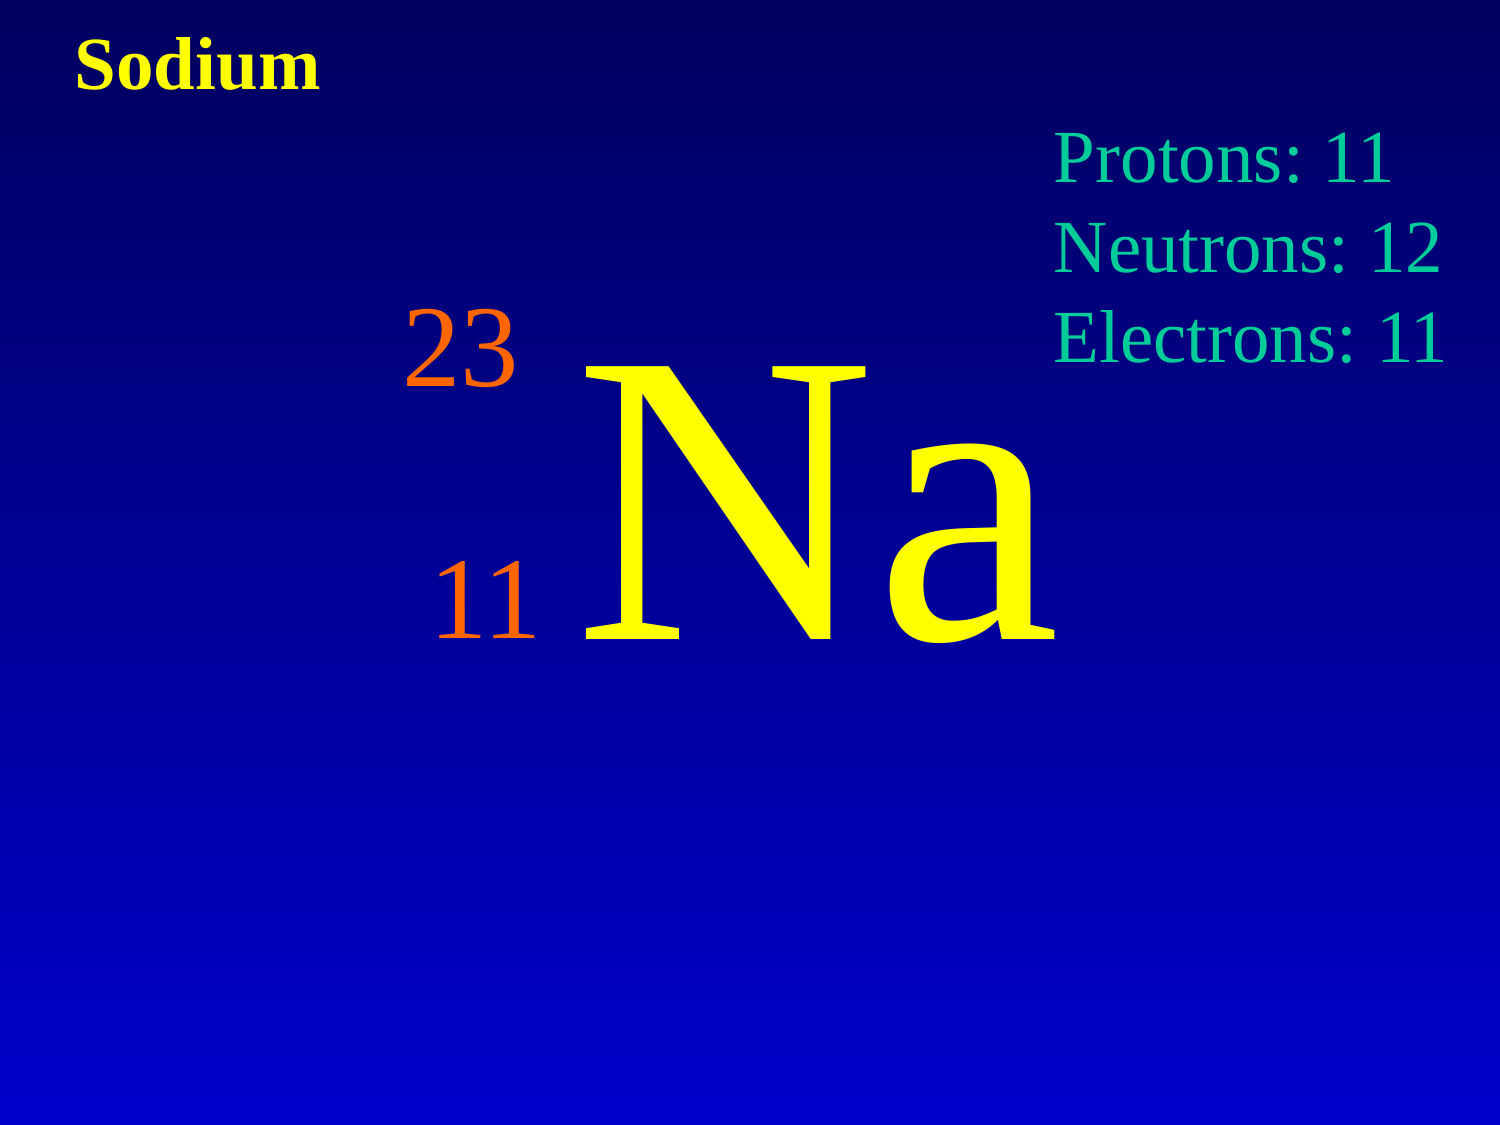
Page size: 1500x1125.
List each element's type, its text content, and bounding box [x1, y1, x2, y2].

text_box Sodium [59, 7, 336, 112]
text_box 23 [387, 262, 535, 418]
text_box Na [559, 215, 1076, 730]
text_box 11 [414, 514, 558, 670]
text_box Protons: 11 Neutrons: 12 Electrons: 11 [1039, 99, 1464, 385]
